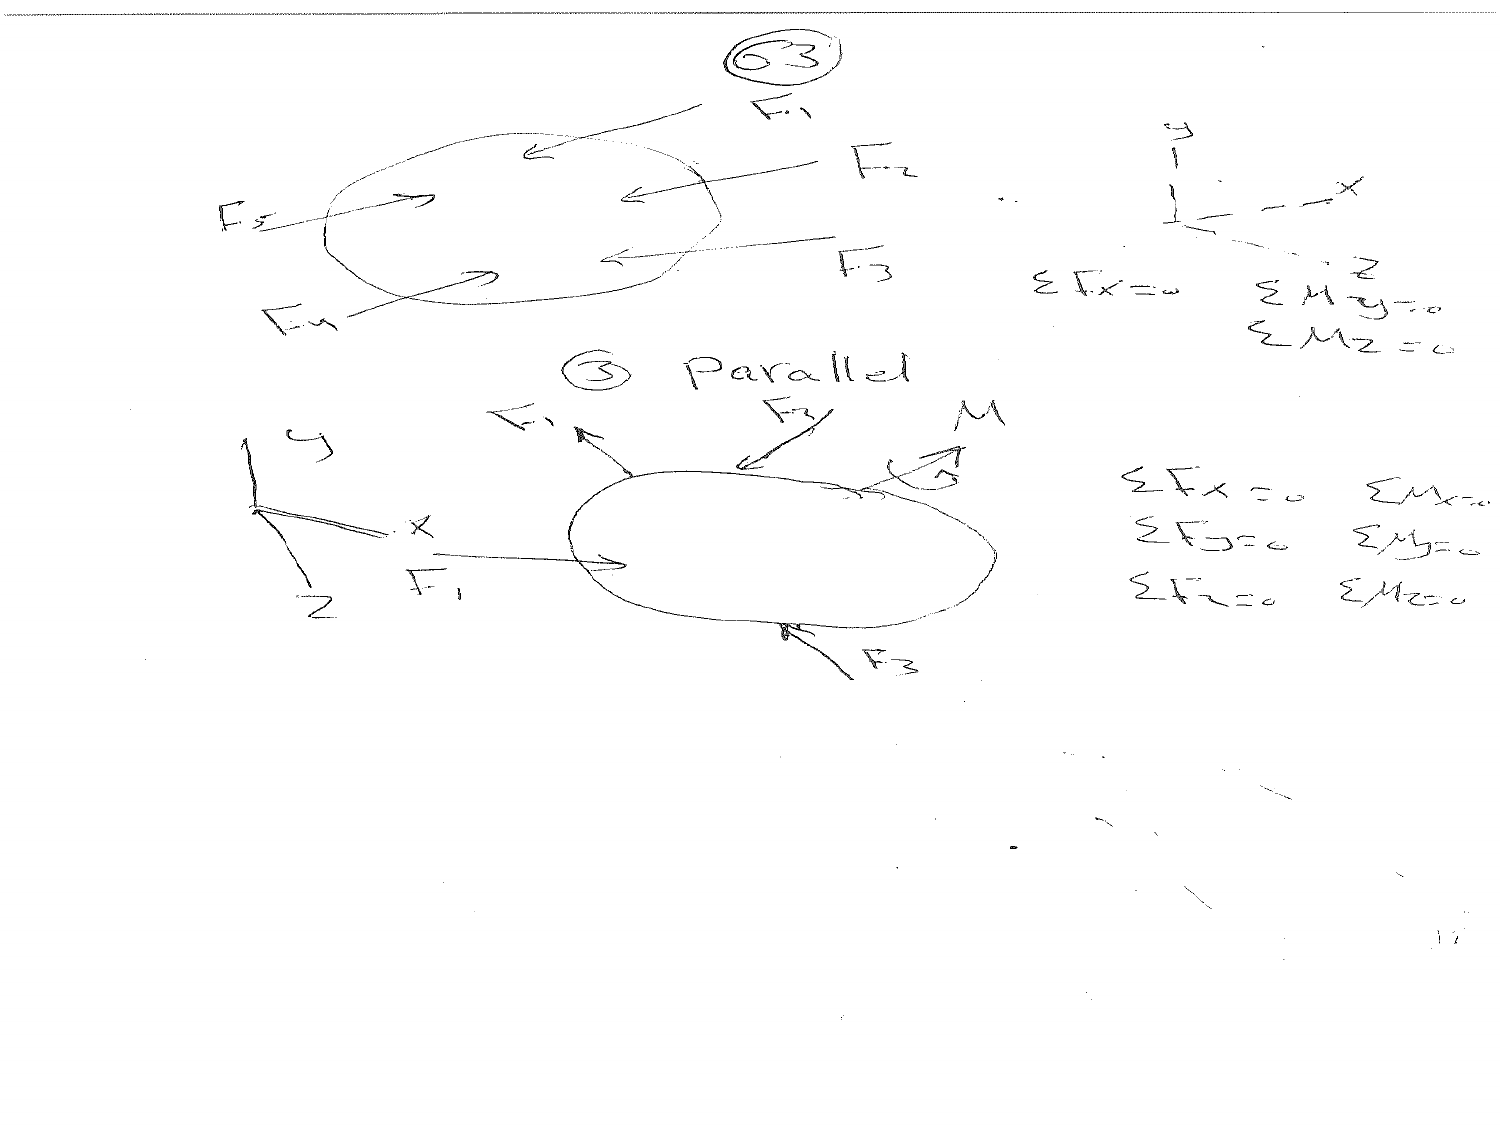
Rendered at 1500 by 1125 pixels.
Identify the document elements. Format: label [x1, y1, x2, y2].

text_box [0, 0, 1500, 1125]
